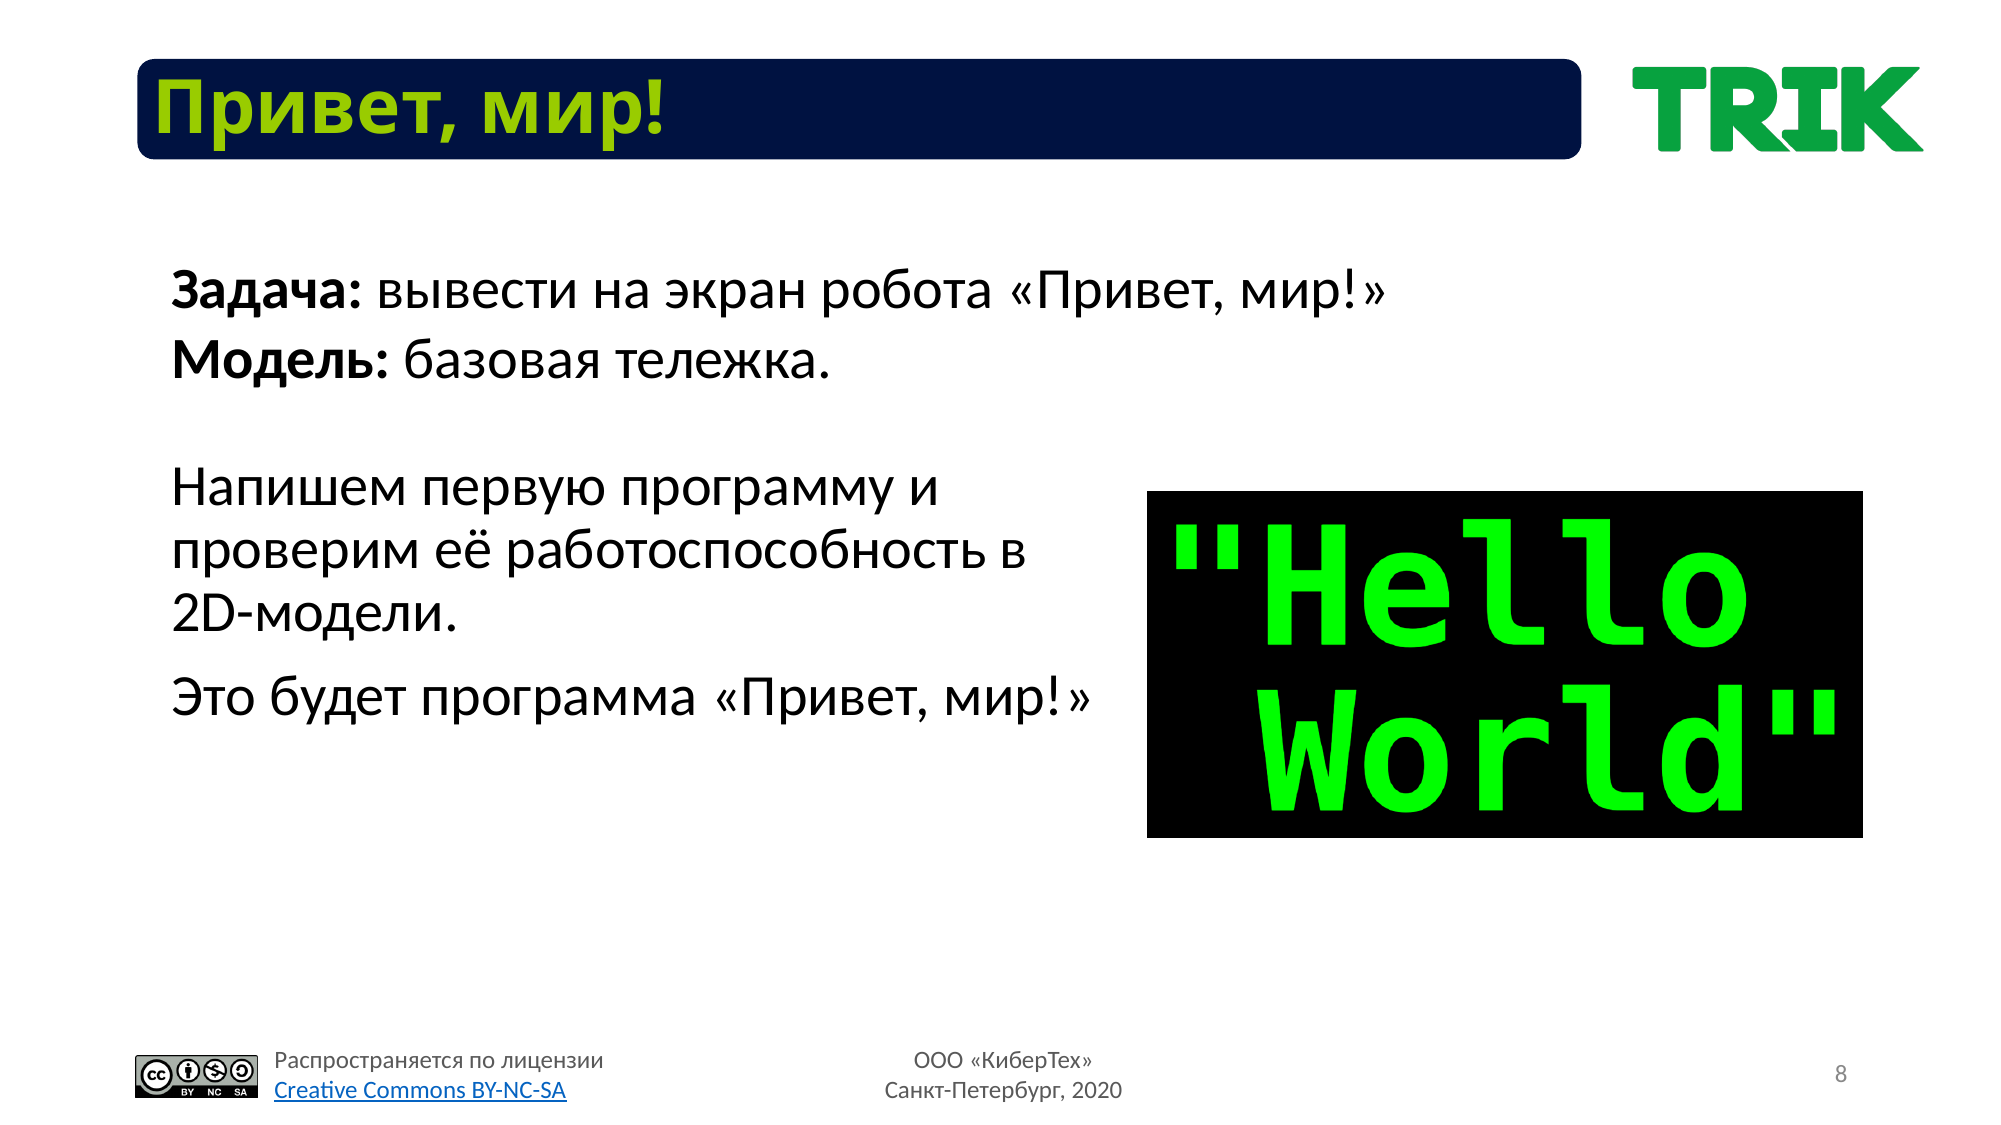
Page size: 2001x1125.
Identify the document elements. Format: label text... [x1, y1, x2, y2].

list Напишем первую программу и проверим её работоспособность в 2D-модели. Это будет программа «Привет, мир!» [137, 447, 1133, 941]
title Привет, мир! [137, 61, 1582, 163]
slide_number 8 [1412, 1042, 1863, 1103]
picture [135, 1055, 258, 1098]
text_box Задача: вывести на экран робота «Привет, мир!» Модель: базовая тележка. [137, 242, 1524, 398]
picture [1631, 64, 1924, 154]
picture [1147, 491, 1863, 839]
